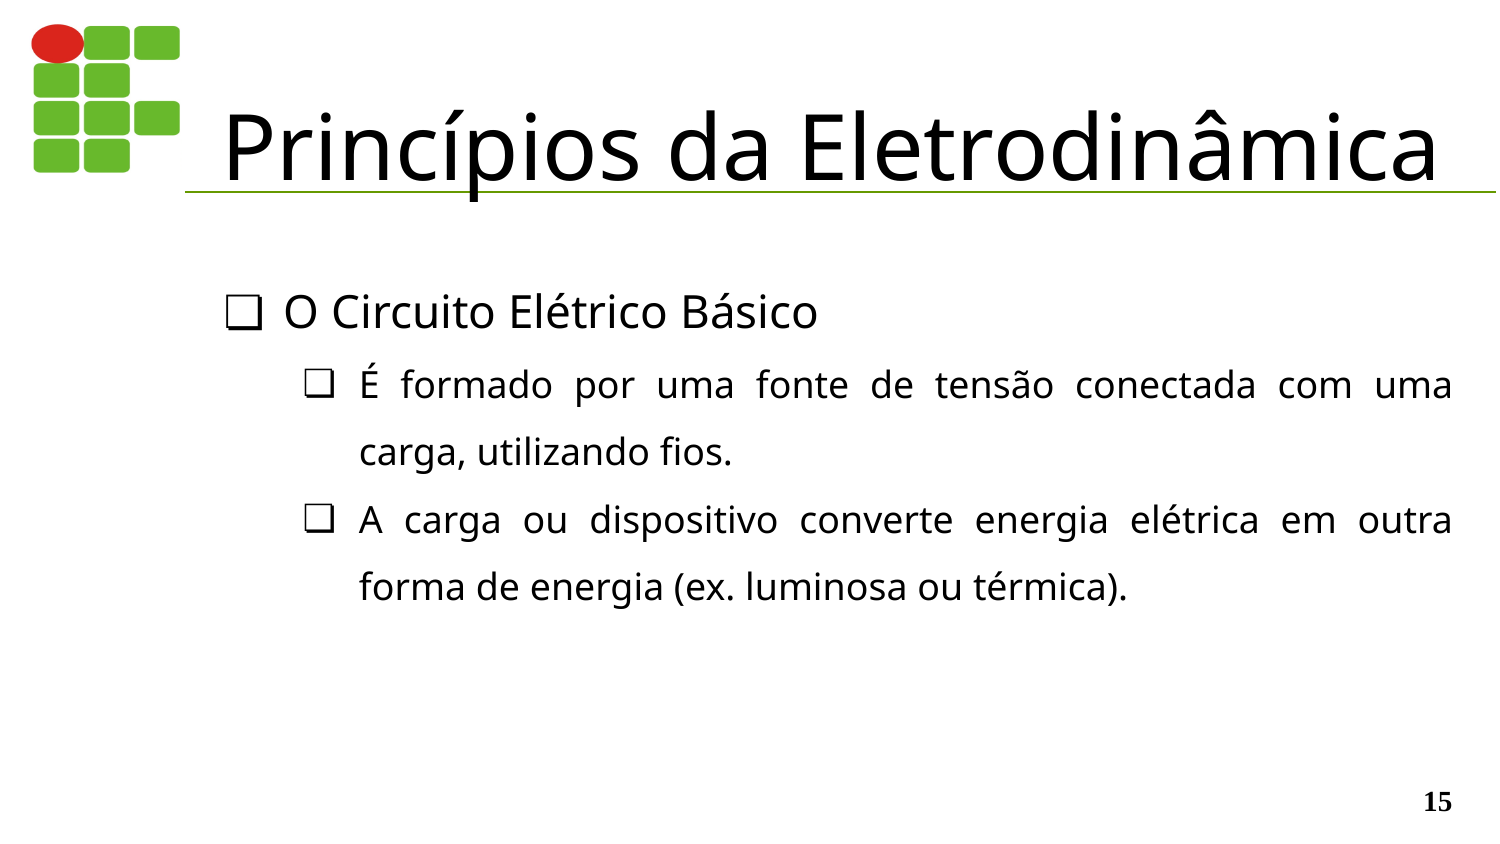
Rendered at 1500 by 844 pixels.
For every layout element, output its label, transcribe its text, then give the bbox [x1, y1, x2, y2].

text_box ‹#› [1155, 769, 1468, 825]
title Princípios da Eletrodinâmica [206, 26, 1468, 207]
list O Circuito Elétrico Básico É formado por uma fonte de tensão conectada com uma carga, utilizando fios. A carga ou dispositivo converte energia elétrica em outra forma de energia (ex. luminosa ou térmica). [193, 248, 1469, 769]
picture [29, 23, 182, 174]
